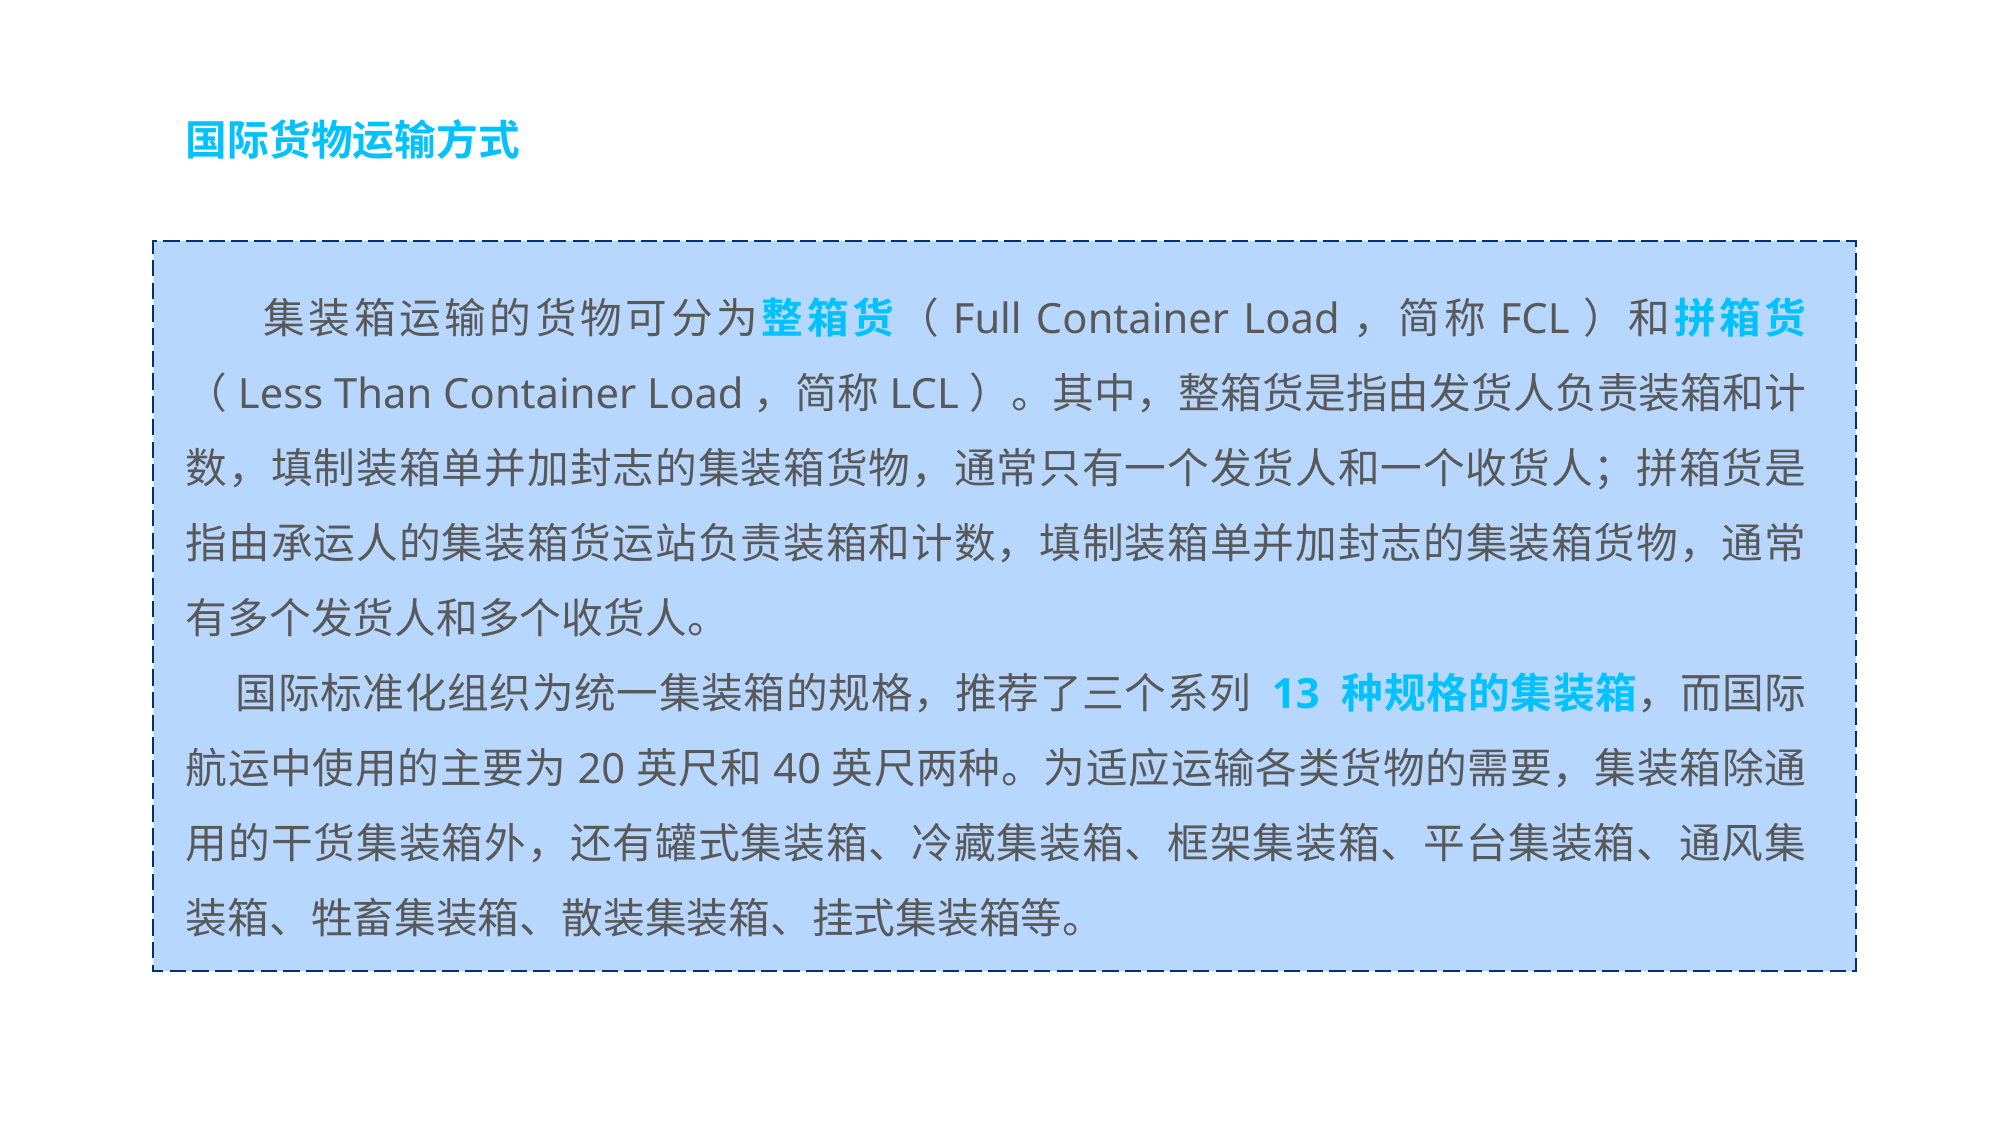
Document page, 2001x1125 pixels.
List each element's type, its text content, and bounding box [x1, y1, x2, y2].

text_box [152, 240, 1857, 972]
text_box 集装箱运输的货物可分为整箱货（Full Container Load，简称FCL）和拼箱货（Less Than Container Load，简称LCL）。其中，整箱货是指由发货人负责装箱和计数，填制装箱单并加封志的集装箱货物，通常只有一个发货人和一个收货人；拼箱货是指由承运人的集装箱货运站负责装箱和计数，填制装箱单并加封志的集装箱货物，通常有多个发货人和多个收货人。 国际标准化组织为统一集装箱的规格，推荐了三个系列 13 种规格的集装箱，而国际航运中使用的主要为20英尺和40英尺两种。为适应运输各类货物的需要，集装箱除通用的干货集装箱外，还有罐式集装箱、冷藏集装箱、框架集装箱、平台集装箱、通风集装箱、牲畜集装箱、散装集装箱、挂式集装箱等。 [171, 259, 1822, 950]
text_box 国际货物运输方式 [171, 106, 860, 172]
